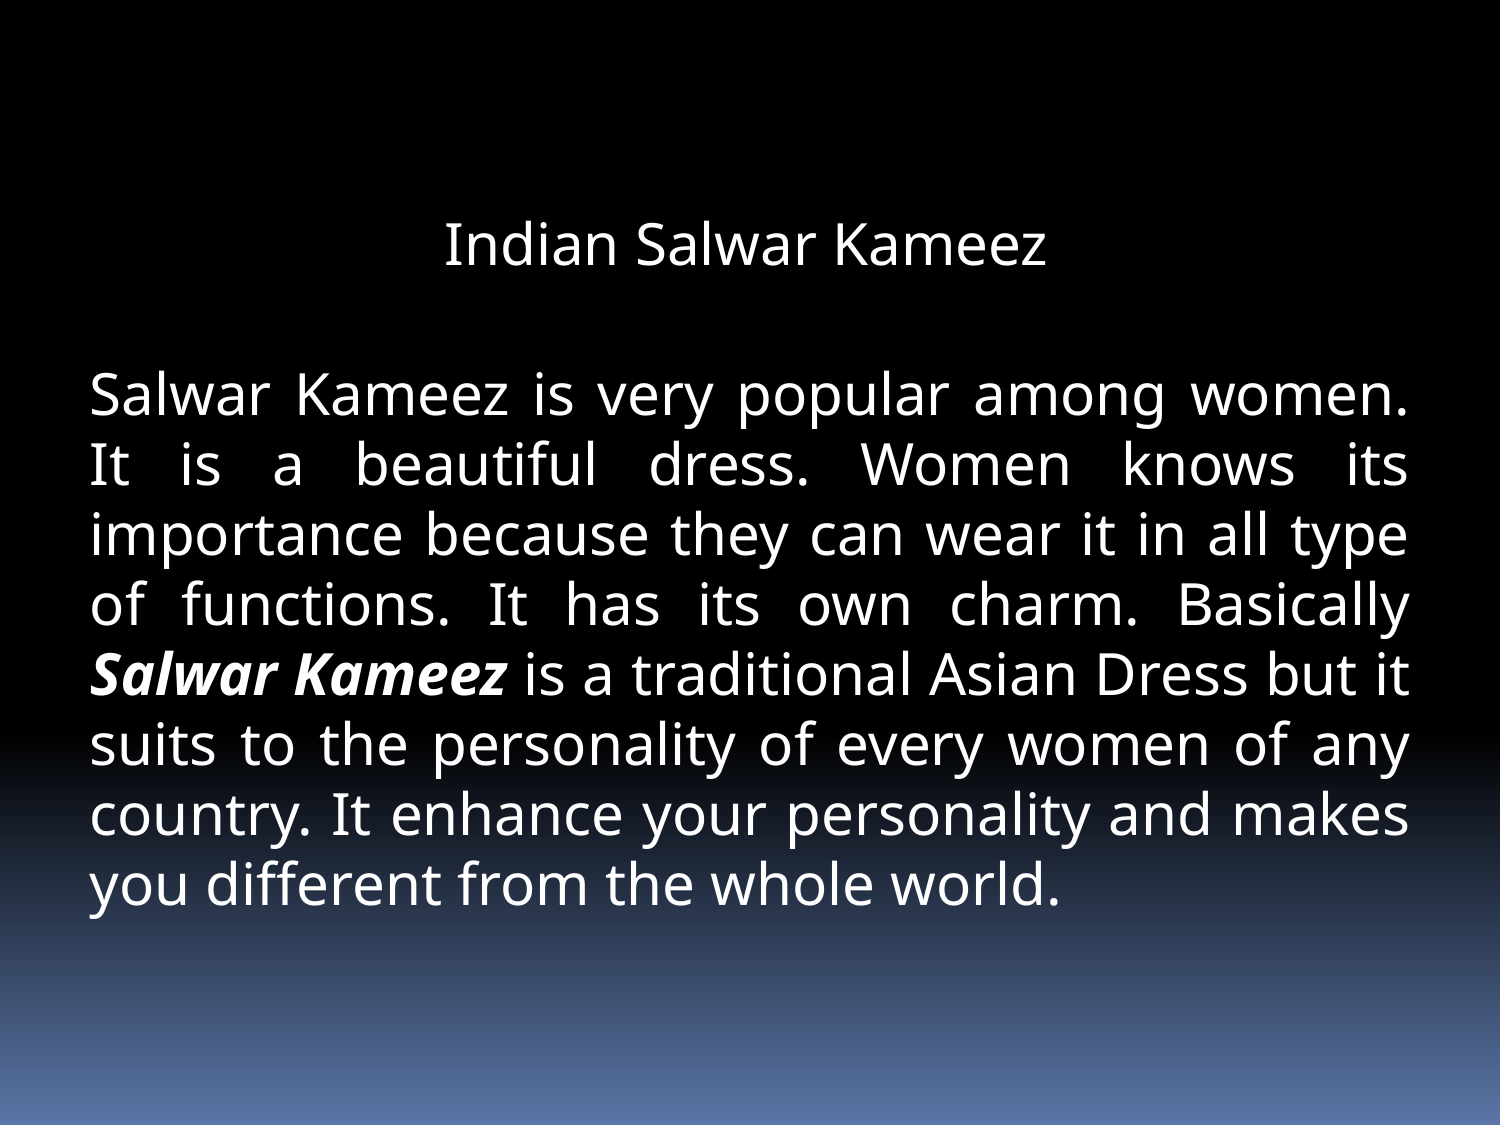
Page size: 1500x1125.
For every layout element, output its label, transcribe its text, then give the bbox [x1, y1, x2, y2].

text_box Indian Salwar Kameez [429, 200, 1064, 285]
text_box Salwar Kameez is very popular among women. It is a beautiful dress. Women knows its importance because they can wear it in all type of functions. It has its own charm. Basically Salwar Kameez is a traditional Asian Dress but it suits to the personality of every women of any country. It enhance your personality and makes you different from the whole world. [74, 349, 1425, 925]
